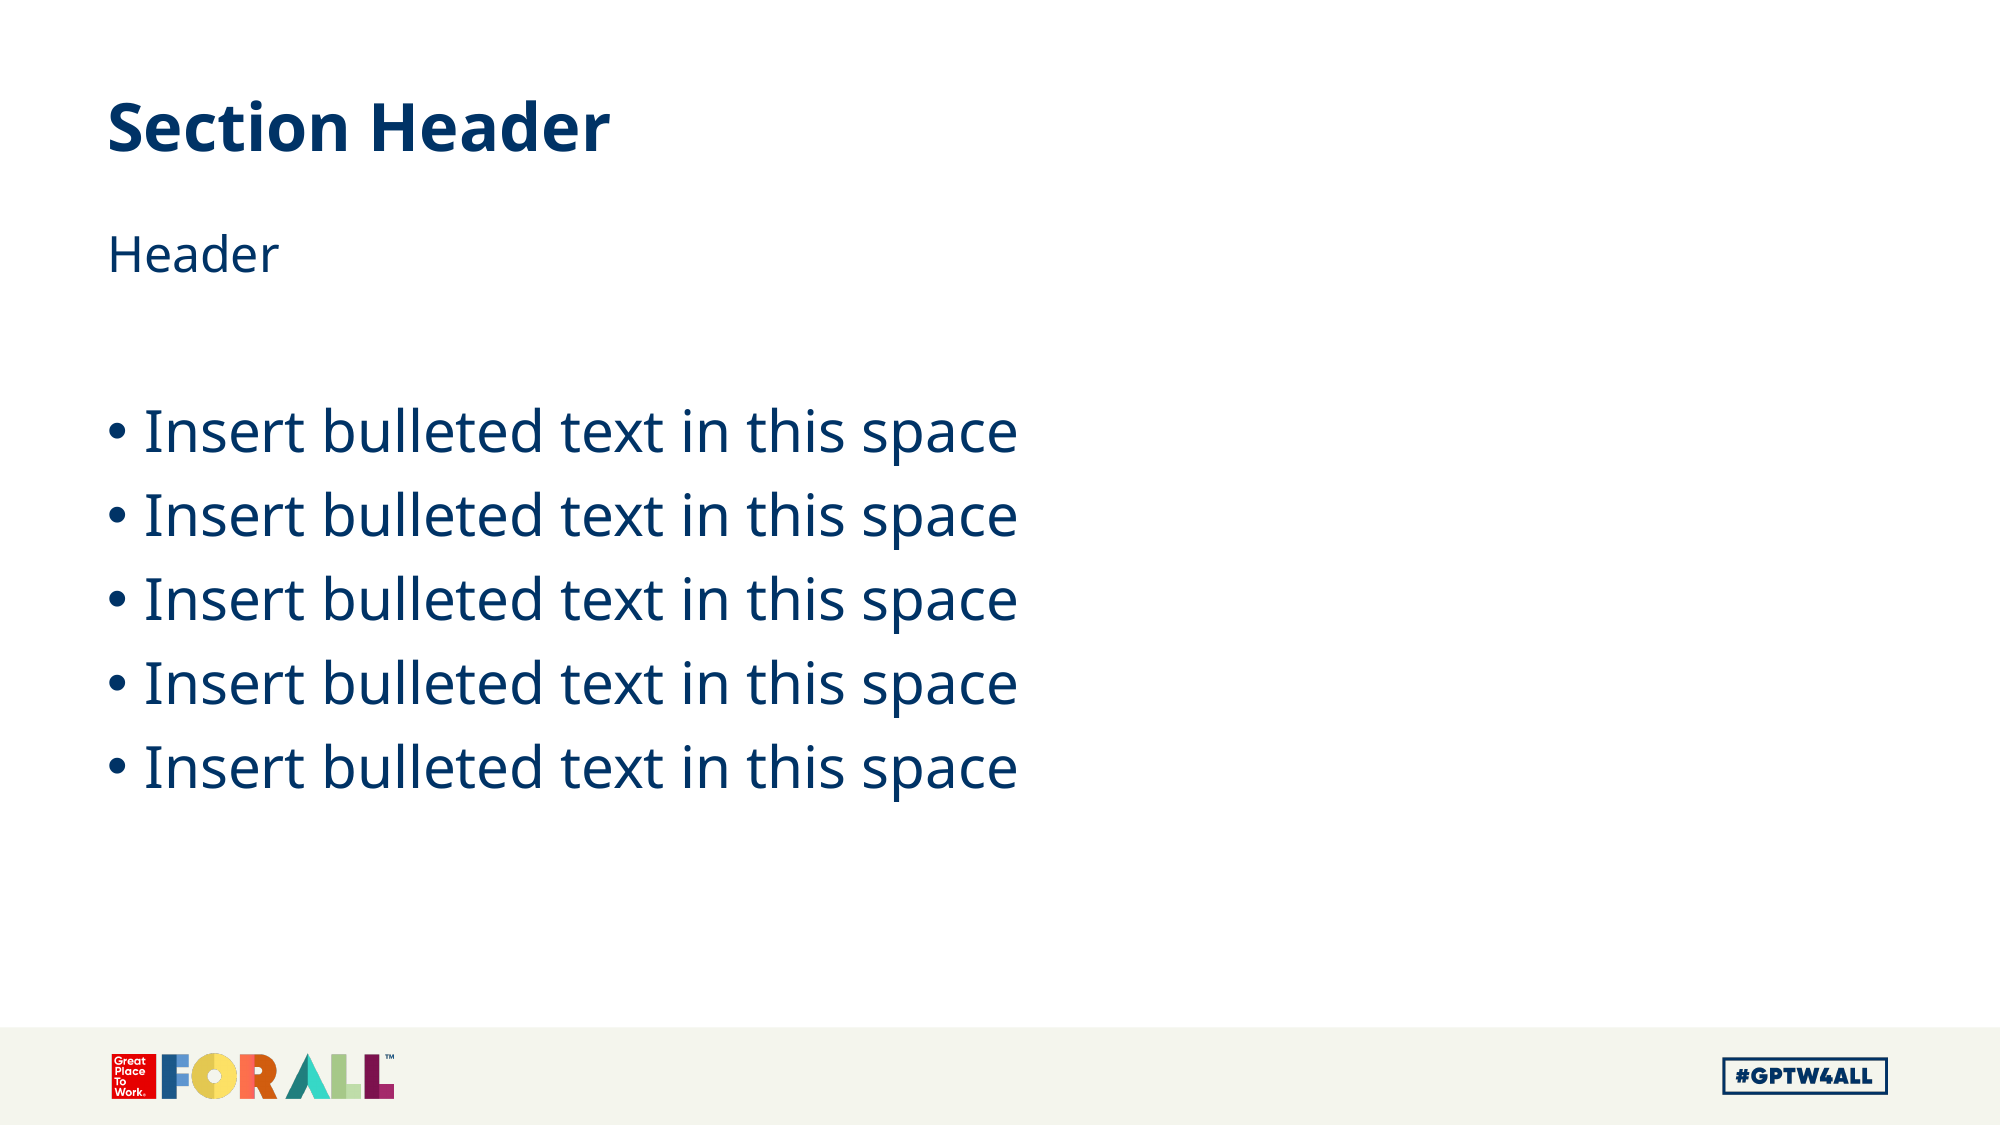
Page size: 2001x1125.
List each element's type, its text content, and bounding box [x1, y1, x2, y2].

picture [1689, 1044, 1921, 1108]
picture [87, 1030, 418, 1122]
list Insert bulleted text in this space Insert bulleted text in this space Insert bulleted text in this space Insert bulleted text in this space Insert bulleted text in this space [107, 395, 1884, 865]
list Header [107, 222, 1215, 318]
list Section Header [107, 86, 1215, 183]
